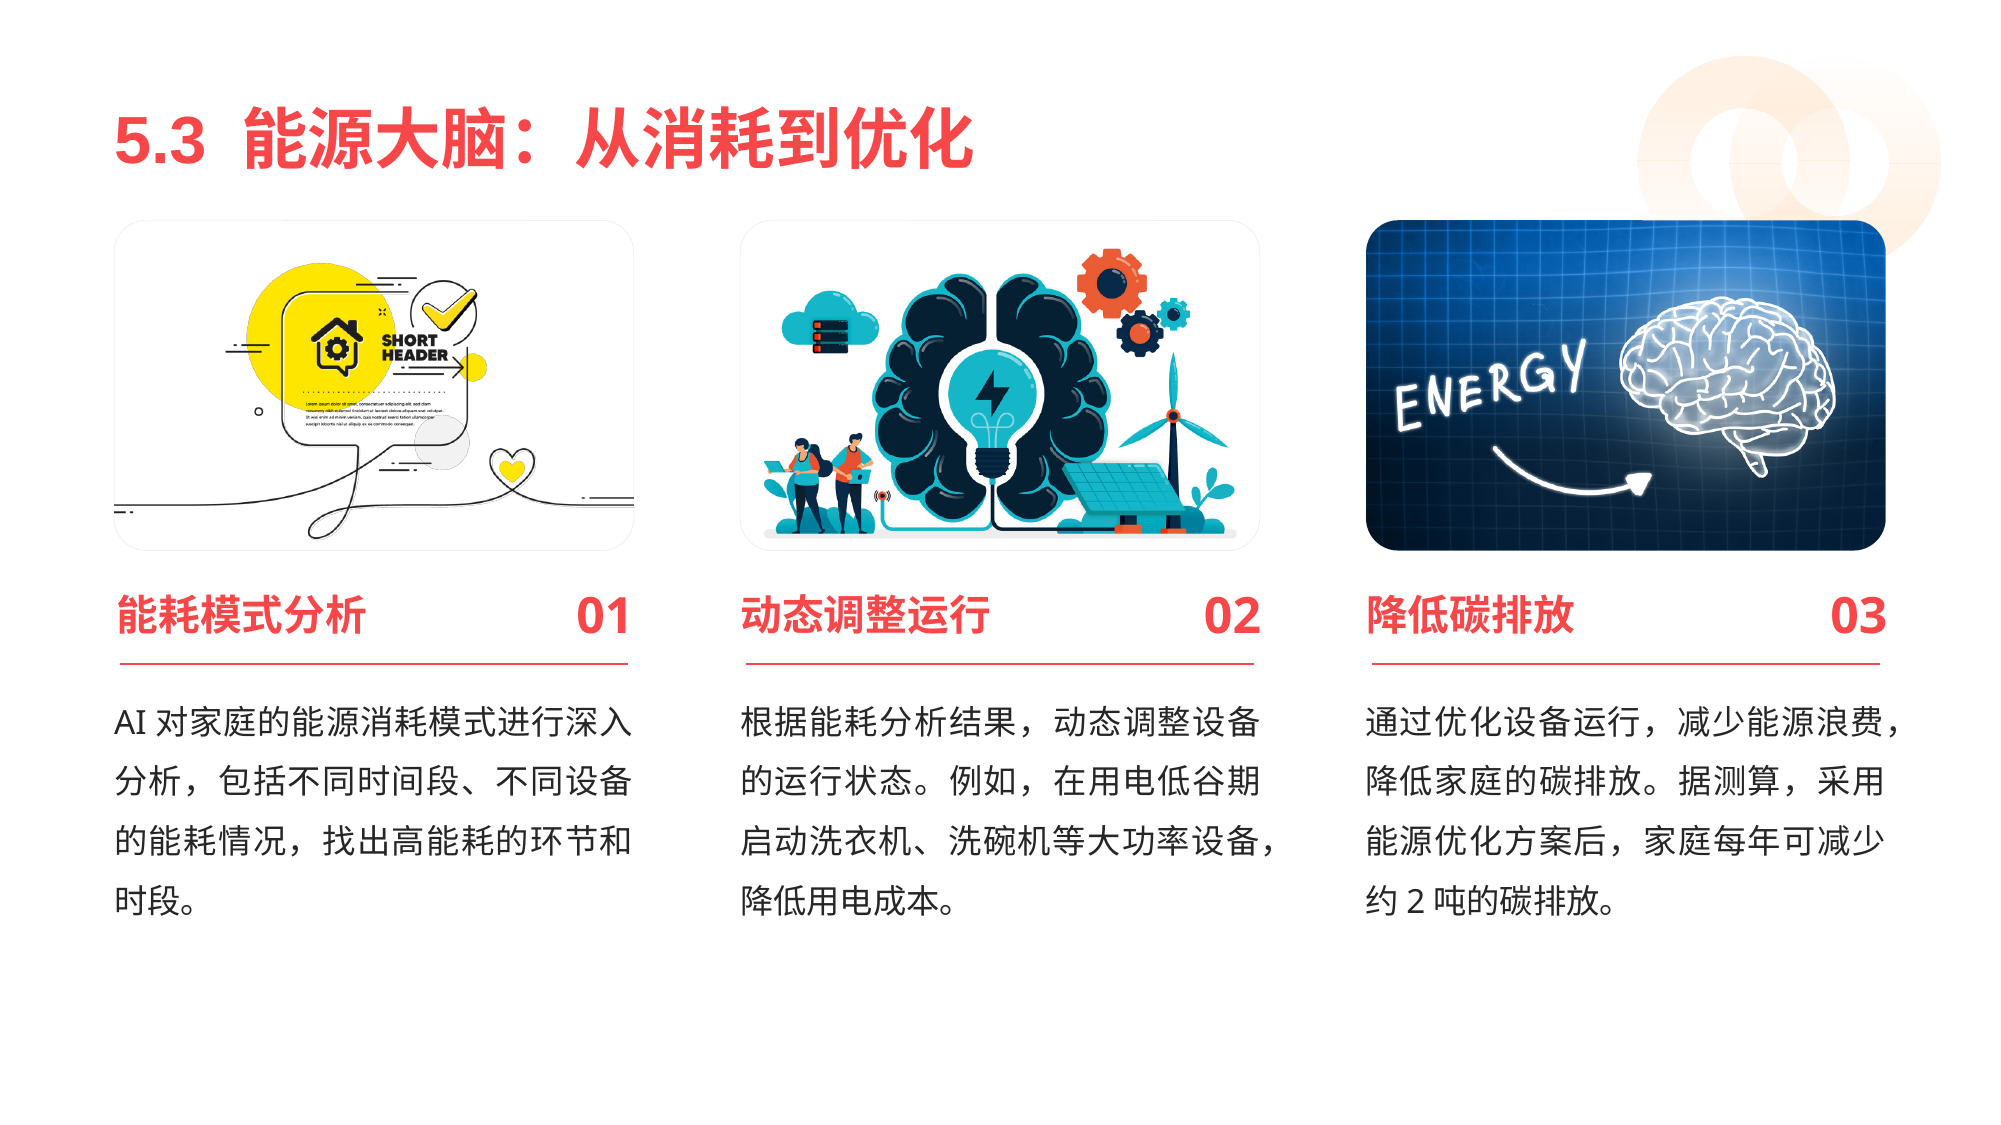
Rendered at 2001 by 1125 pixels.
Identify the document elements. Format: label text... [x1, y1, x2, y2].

picture [114, 220, 634, 551]
text_box 通过优化设备运行，减少能源浪费，降低家庭的碳排放。据测算，采用能源优化方案后，家庭每年可减少约2吨的碳排放。 [1365, 680, 1886, 1030]
text_box 03 [1796, 564, 1888, 663]
text_box AI对家庭的能源消耗模式进行深入分析，包括不同时间段、不同设备的能耗情况，找出高能耗的环节和时段。 [114, 680, 634, 1030]
picture [1366, 220, 1886, 551]
text_box 能耗模式分析 [116, 564, 542, 663]
picture [740, 220, 1260, 551]
text_box 02 [1169, 564, 1261, 663]
text_box 根据能耗分析结果，动态调整设备的运行状态。例如，在用电低谷期启动洗衣机、洗碗机等大功率设备，降低用电成本。 [740, 680, 1261, 1030]
title 5.3 能源大脑：从消耗到优化 [114, 59, 1886, 178]
text_box 动态调整运行 [740, 564, 1169, 663]
text_box 01 [542, 564, 634, 663]
text_box 降低碳排放 [1366, 564, 1796, 663]
